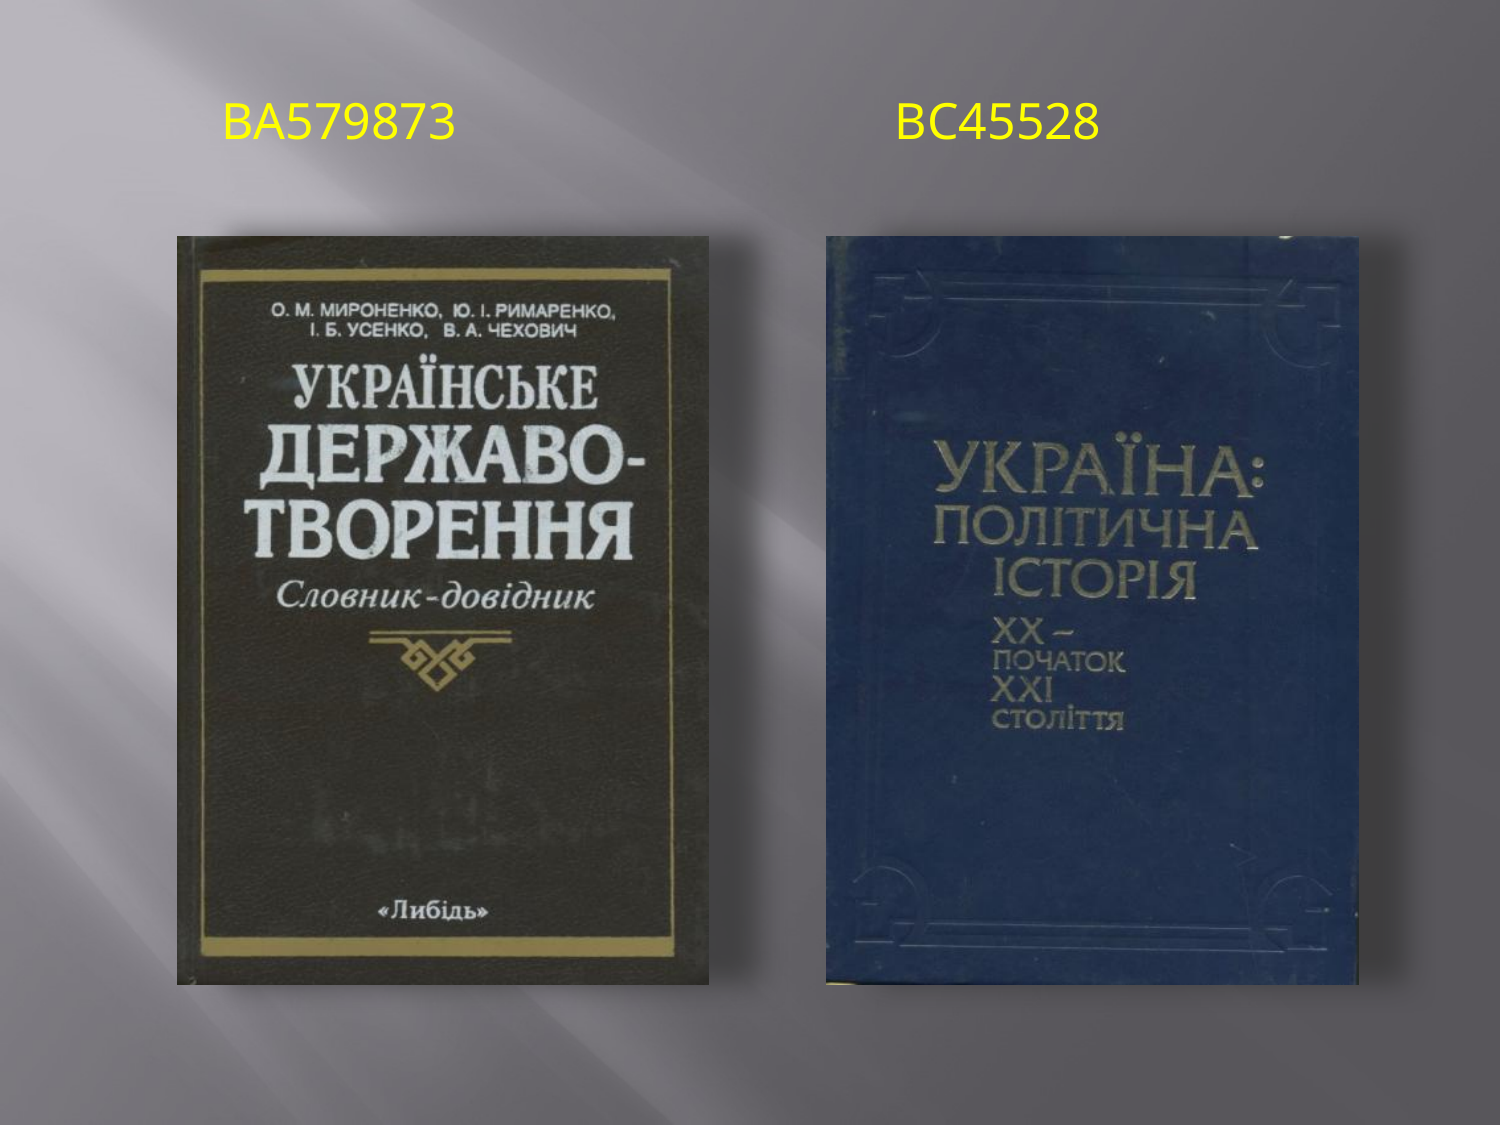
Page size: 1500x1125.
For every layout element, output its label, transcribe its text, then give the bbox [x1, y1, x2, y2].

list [176, 235, 709, 986]
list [826, 235, 1359, 986]
list ВС45528 [879, 54, 1425, 185]
list ВА579873 [206, 54, 738, 185]
picture [0, 0, 1500, 1125]
